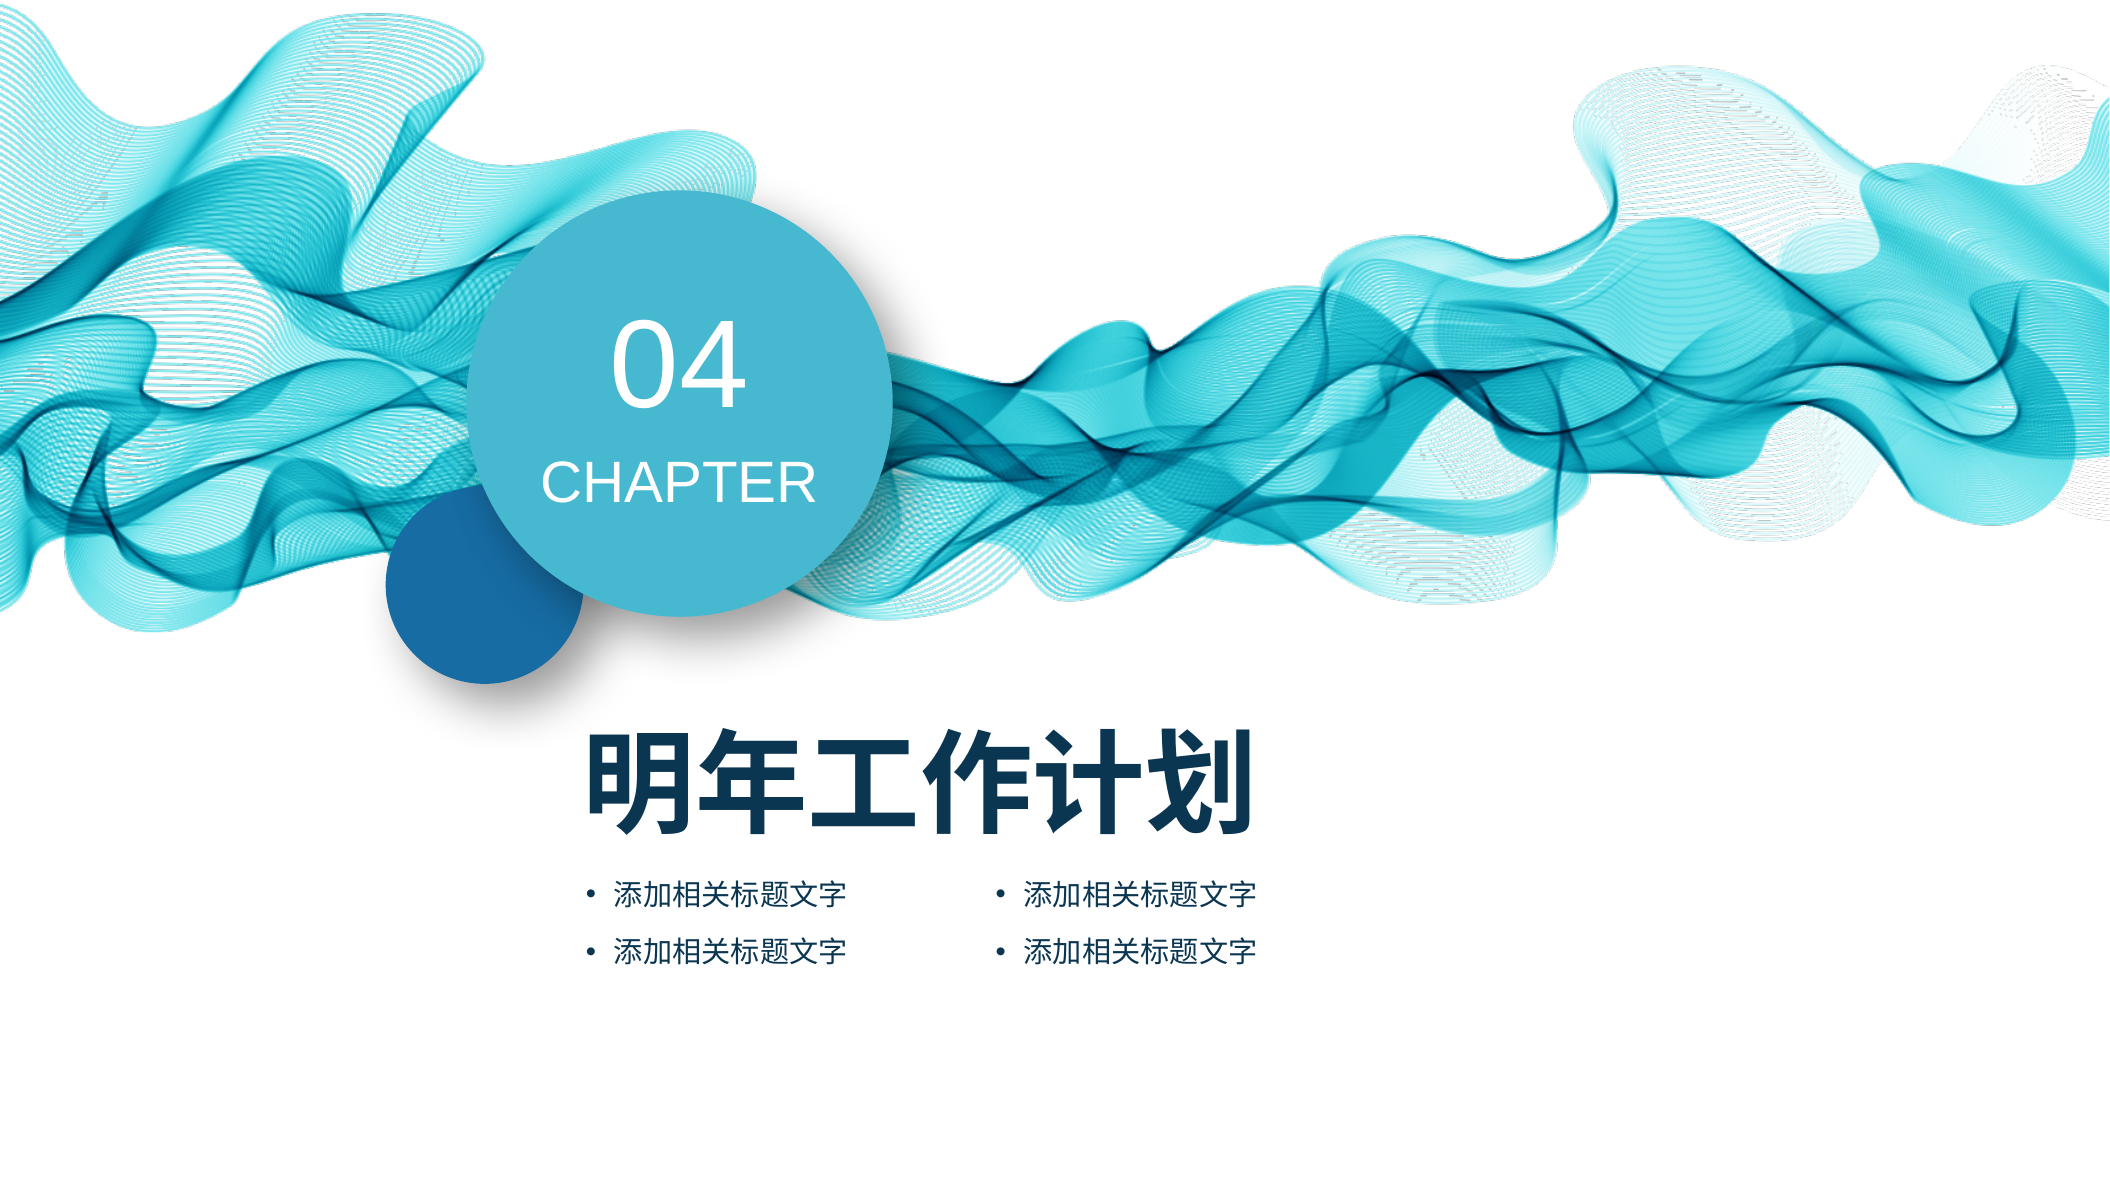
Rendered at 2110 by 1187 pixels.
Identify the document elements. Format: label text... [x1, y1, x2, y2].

text_box 明年工作计划 [582, 712, 1319, 848]
text_box 添加相关标题文字 [571, 926, 871, 976]
text_box [408, 650, 561, 685]
text_box 添加相关标题文字 [980, 868, 1281, 919]
text_box 添加相关标题文字 [571, 868, 871, 919]
picture [0, 0, 2110, 650]
text_box 添加相关标题文字 [980, 926, 1281, 976]
